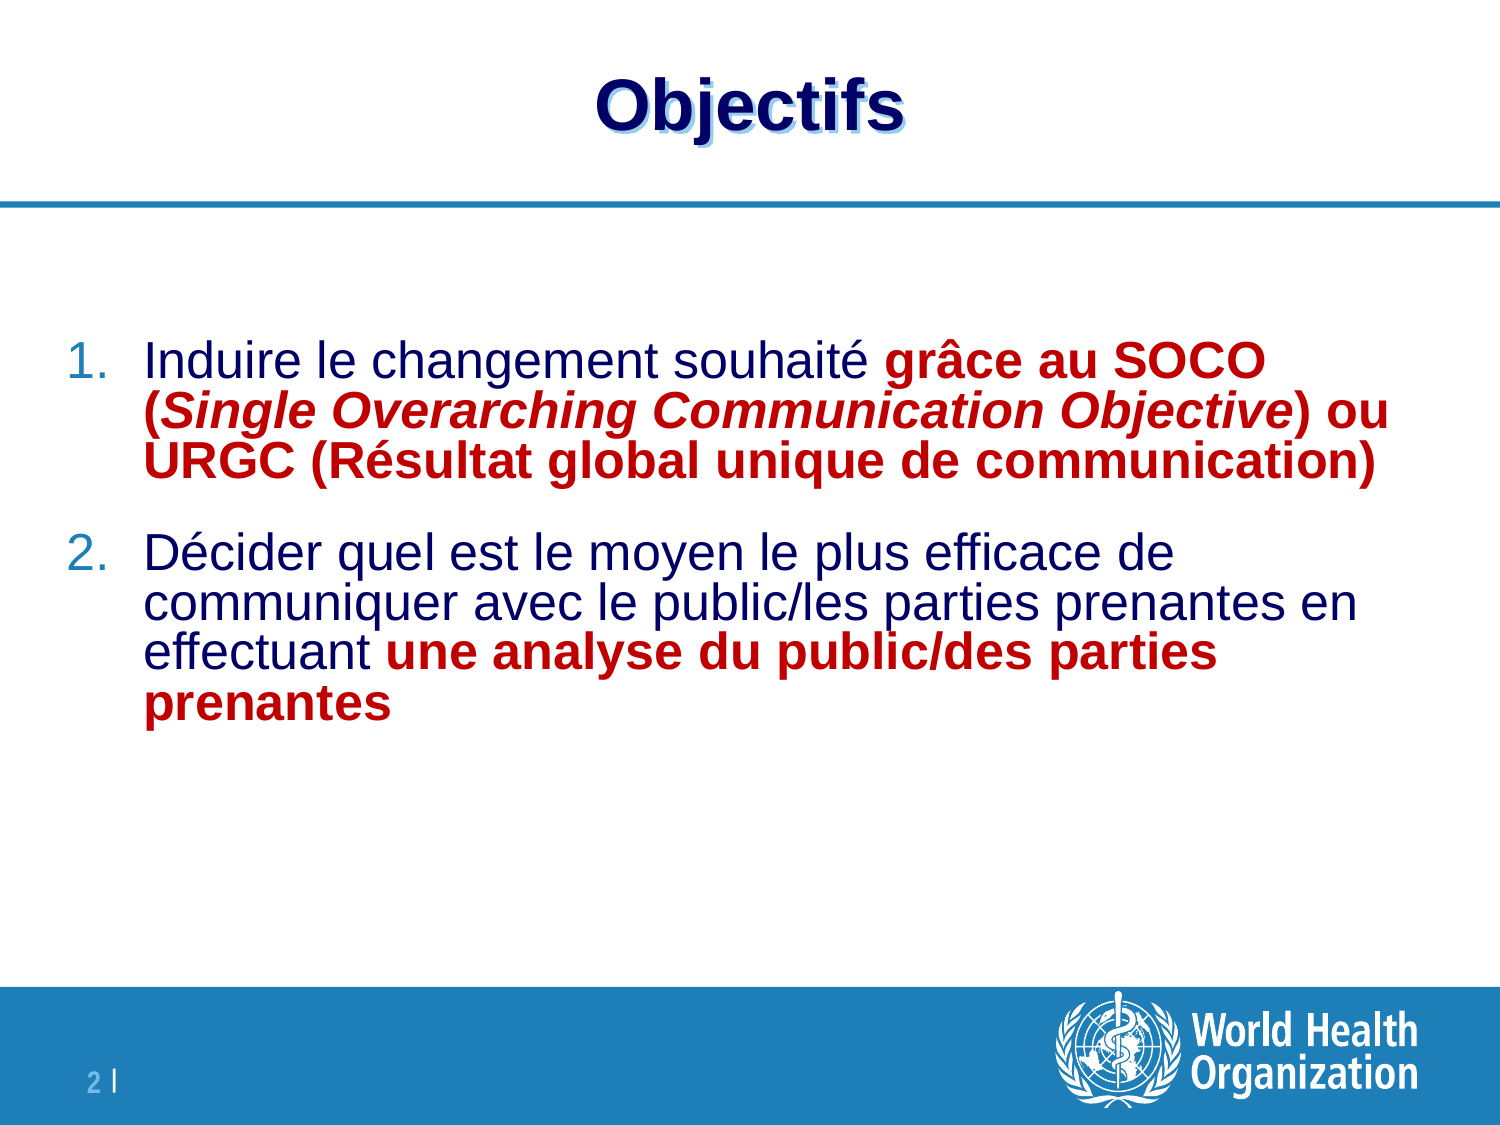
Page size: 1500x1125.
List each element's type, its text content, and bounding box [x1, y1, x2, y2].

list Induire le changement souhaité grâce au SOCO (Single Overarching Communication Objective) ou URGC (Résultat global unique de communication) Décider quel est le moyen le plus efficace de communiquer avec le public/les parties prenantes en effectuant une analyse du public/des parties prenantes [66, 338, 1427, 837]
title Objectifs [0, 0, 1500, 204]
